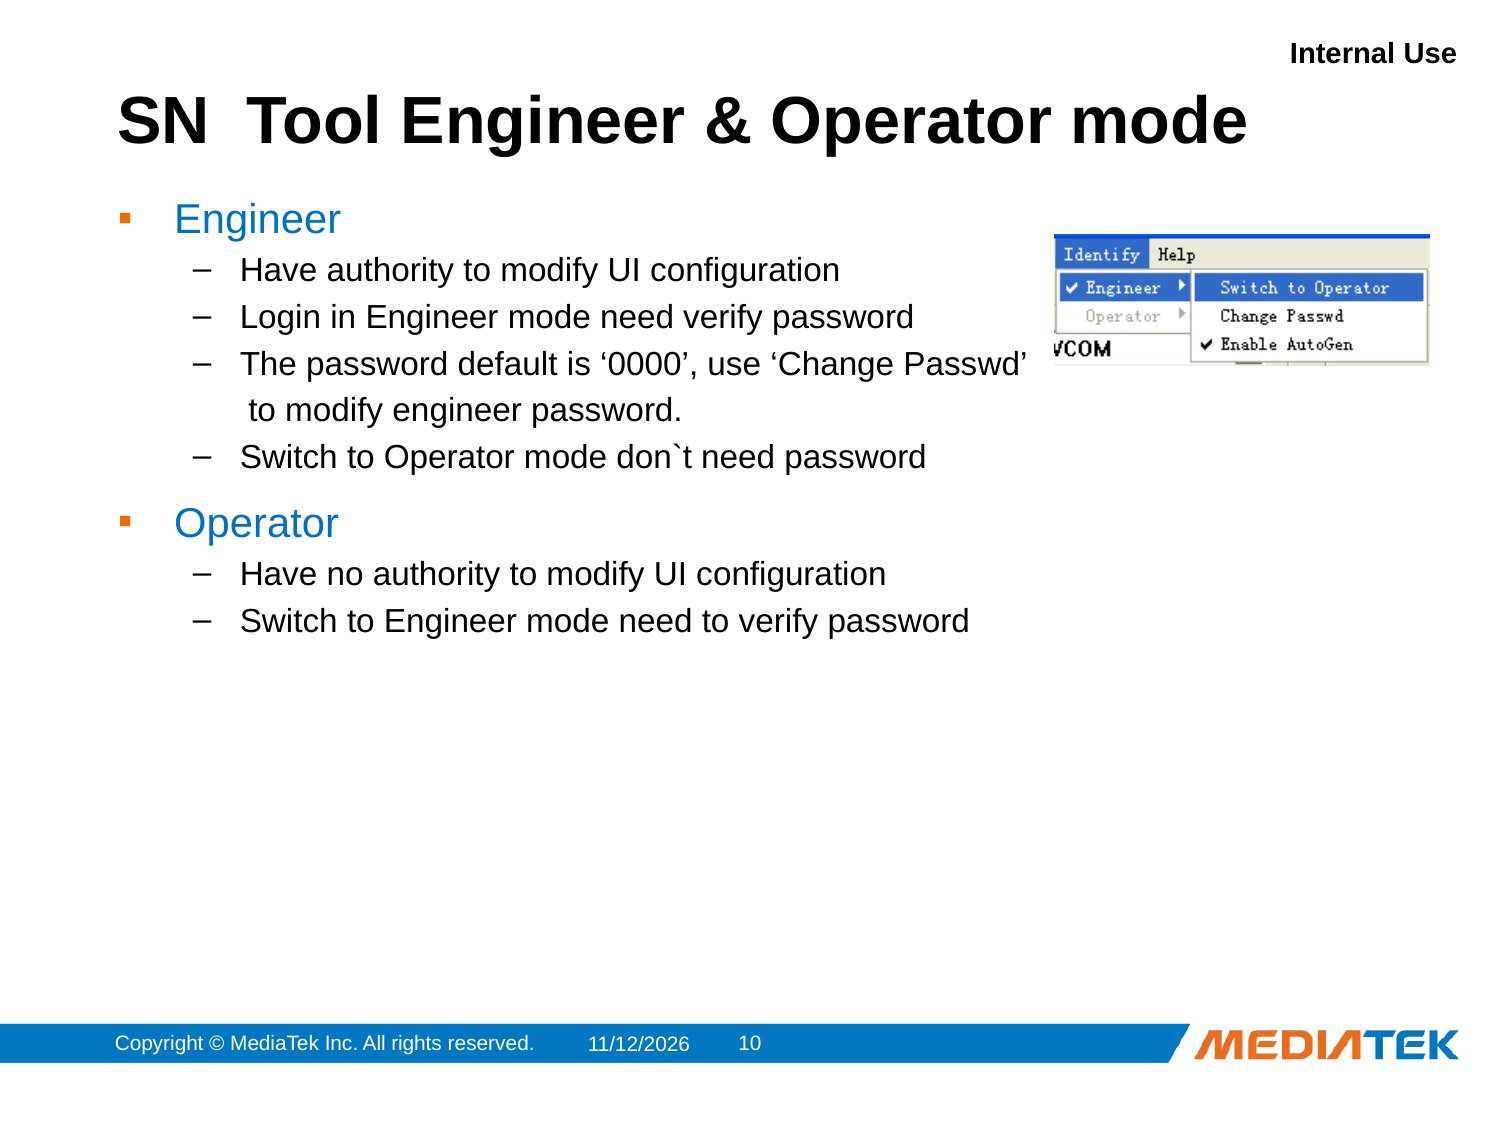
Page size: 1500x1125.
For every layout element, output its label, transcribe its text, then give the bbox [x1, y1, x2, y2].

picture [789, 1023, 1459, 1063]
footer Copyright © MediaTek Inc. All rights reserved. [99, 1022, 573, 1090]
slide_number 9 [711, 1022, 789, 1090]
picture [0, 1023, 99, 1063]
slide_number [573, 1022, 711, 1090]
list Engineer Have authority to modify UI configuration Login in Engineer mode need verify password The password default is ‘0000’, use ‘Change Passwd’ to modify engineer password. Switch to Operator mode don`t need password Operator Have no authority to modify UI configuration Switch to Engineer mode need to verify password [102, 184, 1425, 998]
title SN Tool Engineer & Operator mode [101, 62, 1425, 172]
picture [1054, 234, 1430, 366]
